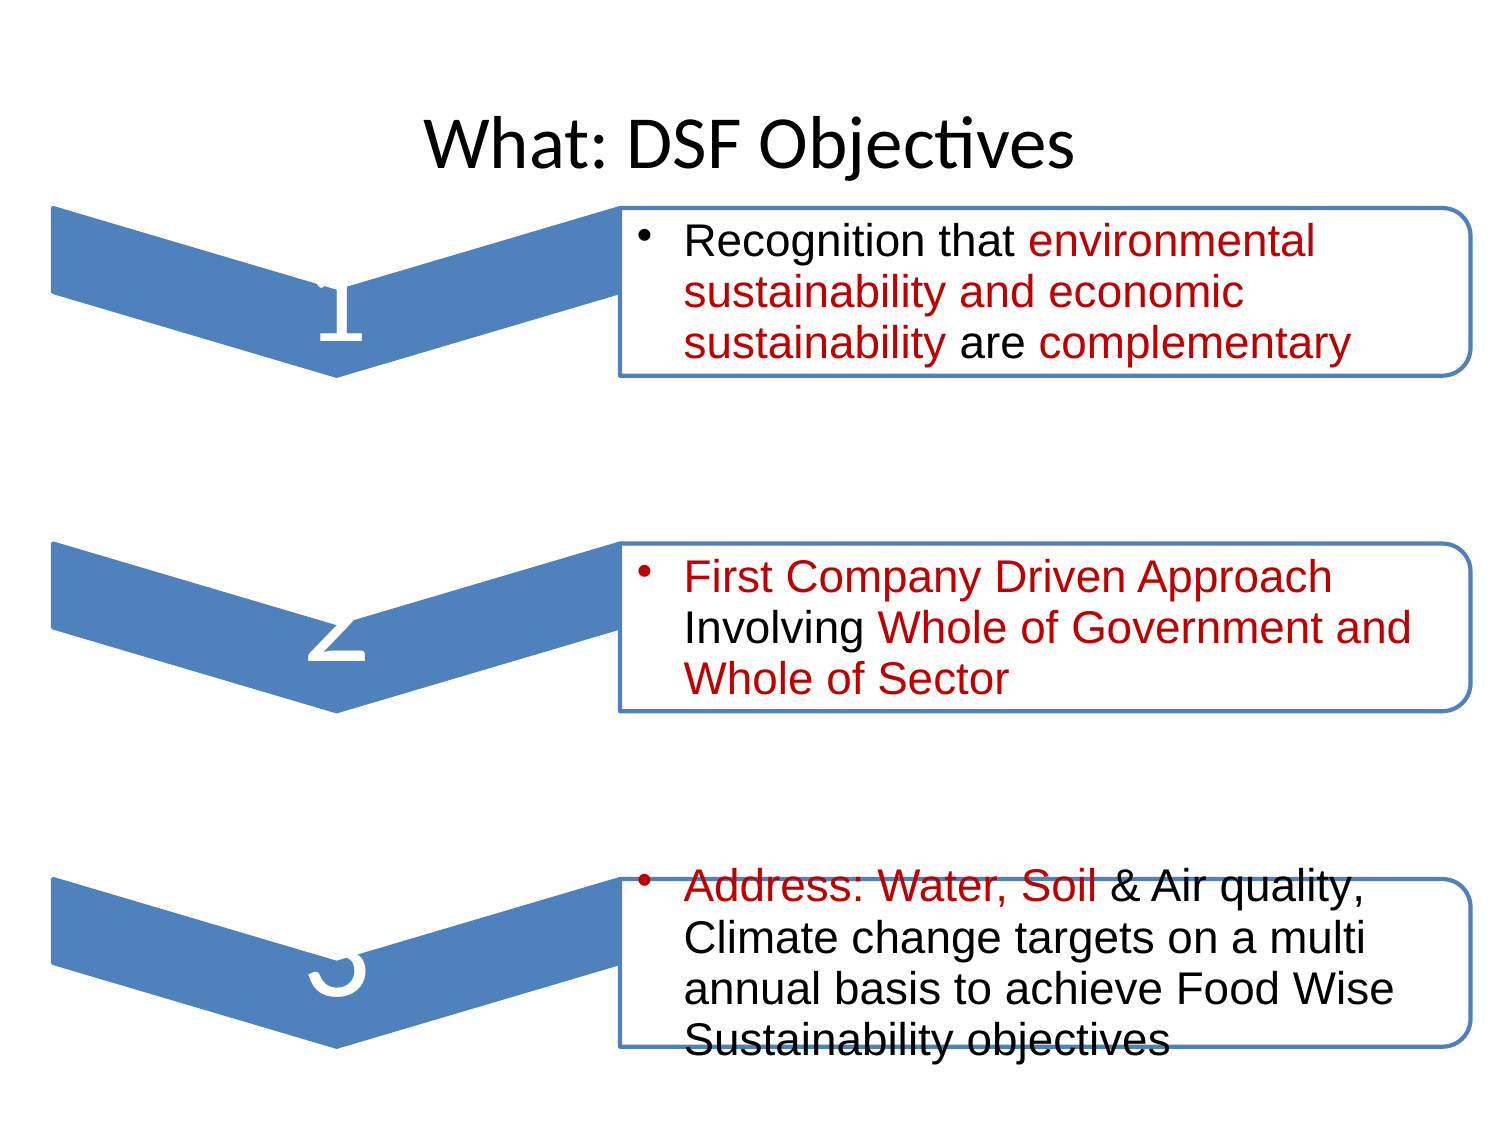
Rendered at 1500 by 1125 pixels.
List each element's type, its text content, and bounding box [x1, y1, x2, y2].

title What: DSF Objectives [75, 45, 1425, 206]
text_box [52, 207, 1471, 1047]
